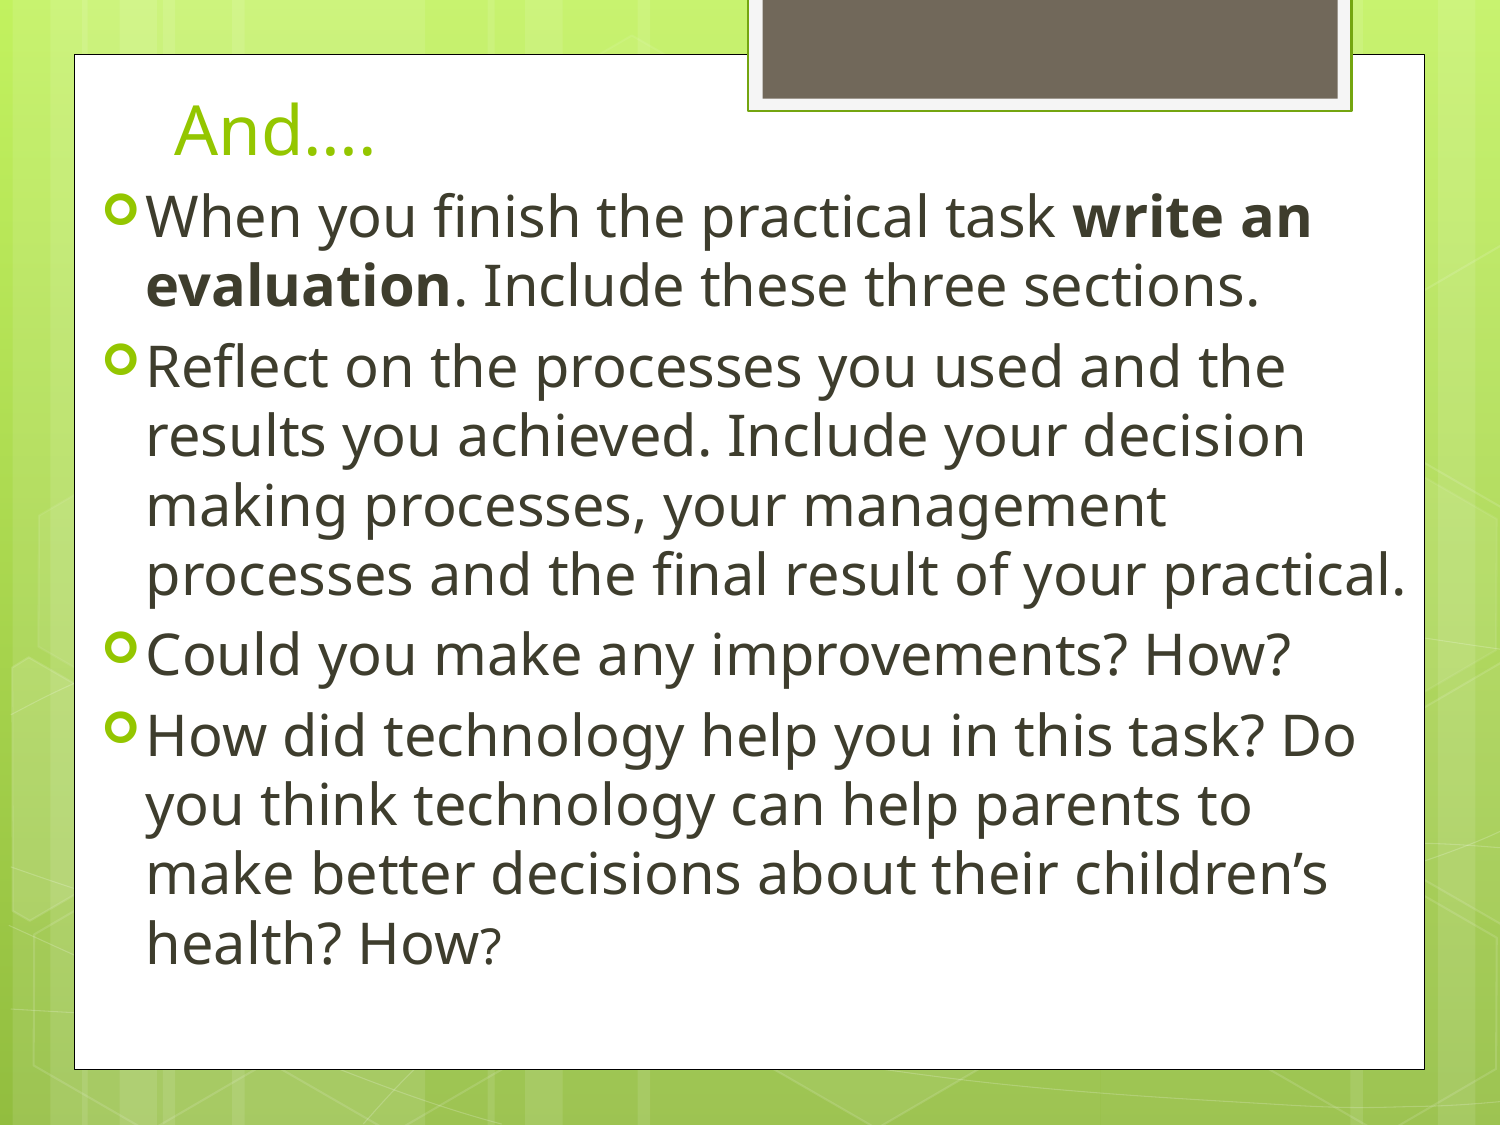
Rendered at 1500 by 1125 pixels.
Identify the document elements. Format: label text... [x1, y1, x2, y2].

list When you finish the practical task write an evaluation. Include these three sections. Reflect on the processes you used and the results you achieved. Include your decision making processes, your management processes and the final result of your practical. Could you make any improvements? How? How did technology help you in this task? Do you think technology can help parents to make better decisions about their children’s health? How? [75, 172, 1425, 1059]
title And…. [159, 78, 1312, 172]
